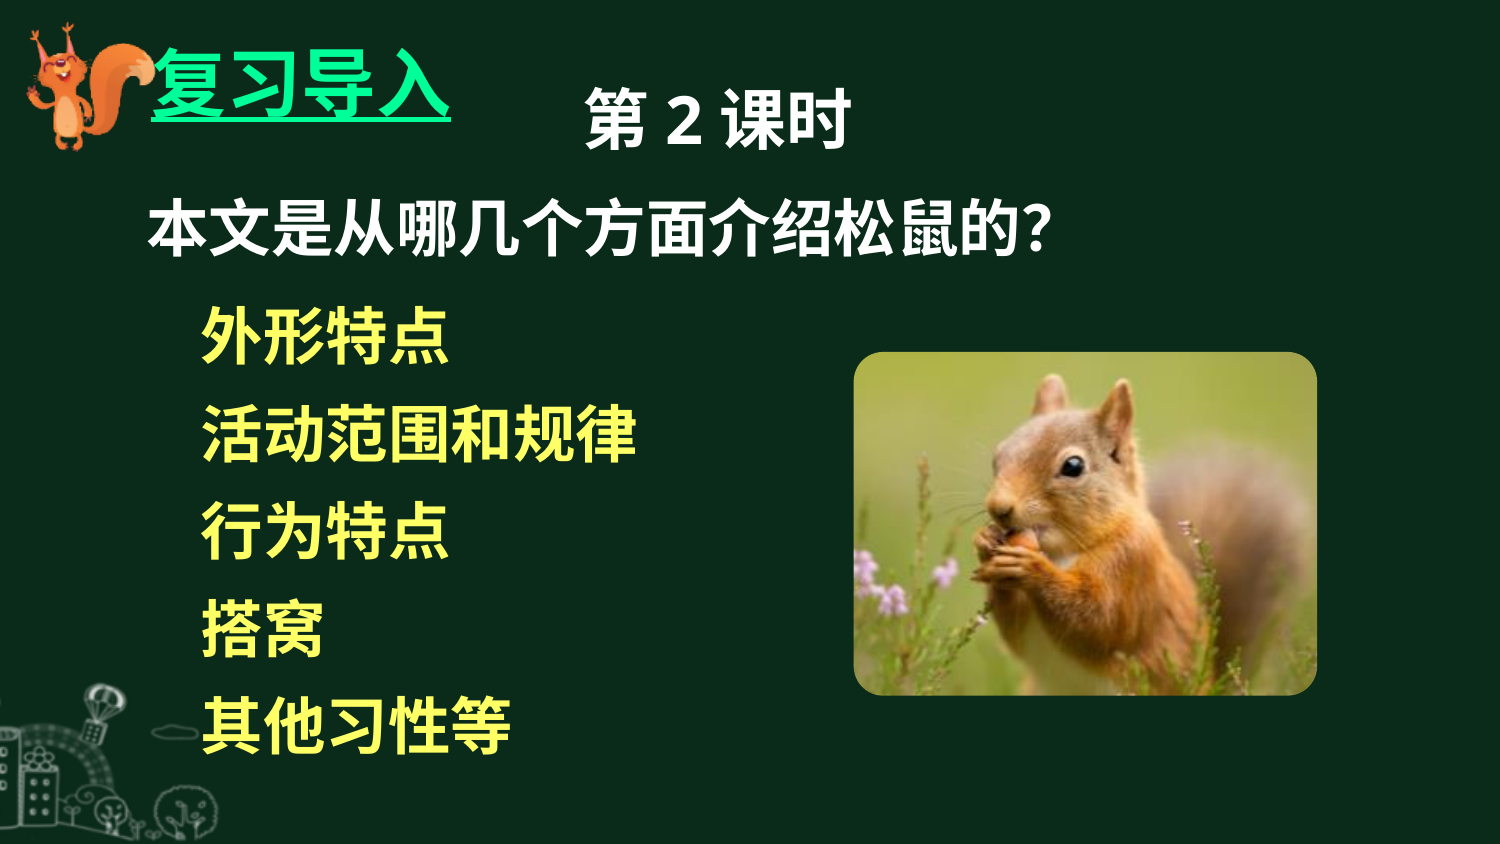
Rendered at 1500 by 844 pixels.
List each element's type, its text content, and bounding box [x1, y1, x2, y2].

text_box 外形特点 活动范围和规律 行为特点 搭窝 其他习性等 [186, 267, 887, 770]
picture [0, 0, 1500, 844]
text_box 本文是从哪几个方面介绍松鼠的？ [62, 160, 1307, 270]
text_box 第2课时 [508, 47, 1006, 163]
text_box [8, 7, 506, 156]
